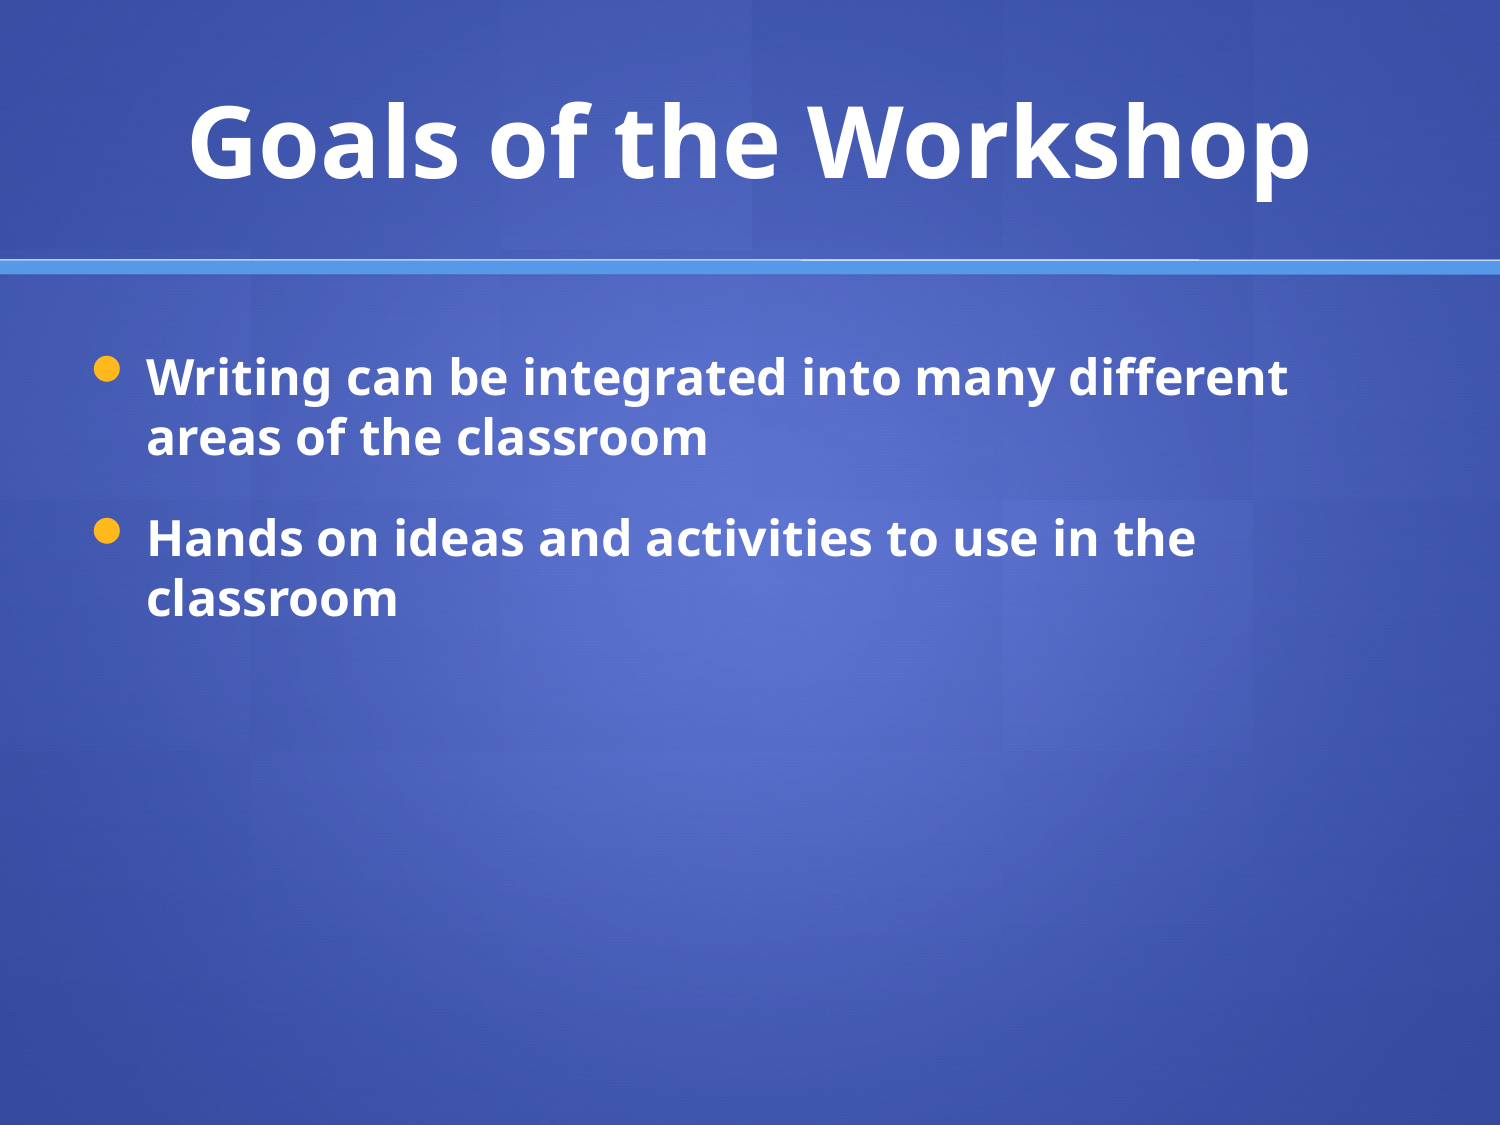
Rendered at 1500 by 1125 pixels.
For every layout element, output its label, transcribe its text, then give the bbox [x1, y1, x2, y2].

title Goals of the Workshop [75, 45, 1425, 233]
list Writing can be integrated into many different areas of the classroom Hands on ideas and activities to use in the classroom [75, 337, 1425, 988]
